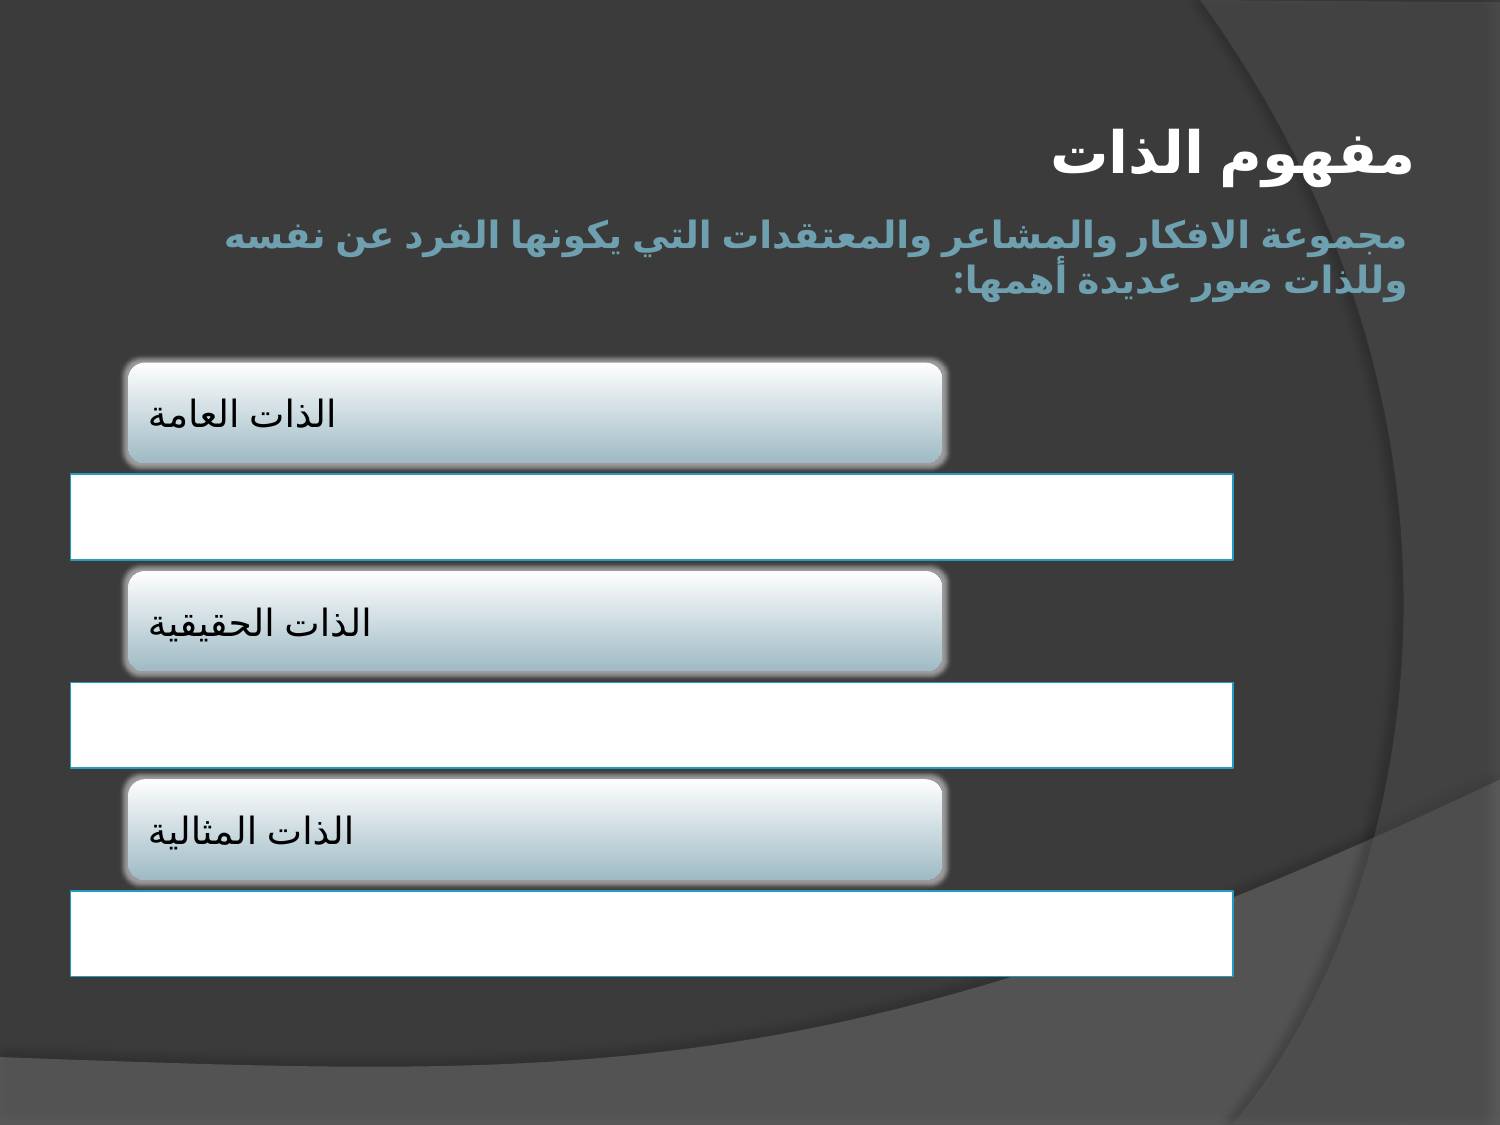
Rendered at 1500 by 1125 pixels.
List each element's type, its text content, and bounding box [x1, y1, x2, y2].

title مجموعة الافكار والمشاعر والمعتقدات التي يكونها الفرد عن نفسه وللذات صور عديدة أهمها: [187, 210, 1416, 331]
list مفهوم الذات [972, 35, 1423, 186]
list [70, 351, 1234, 977]
